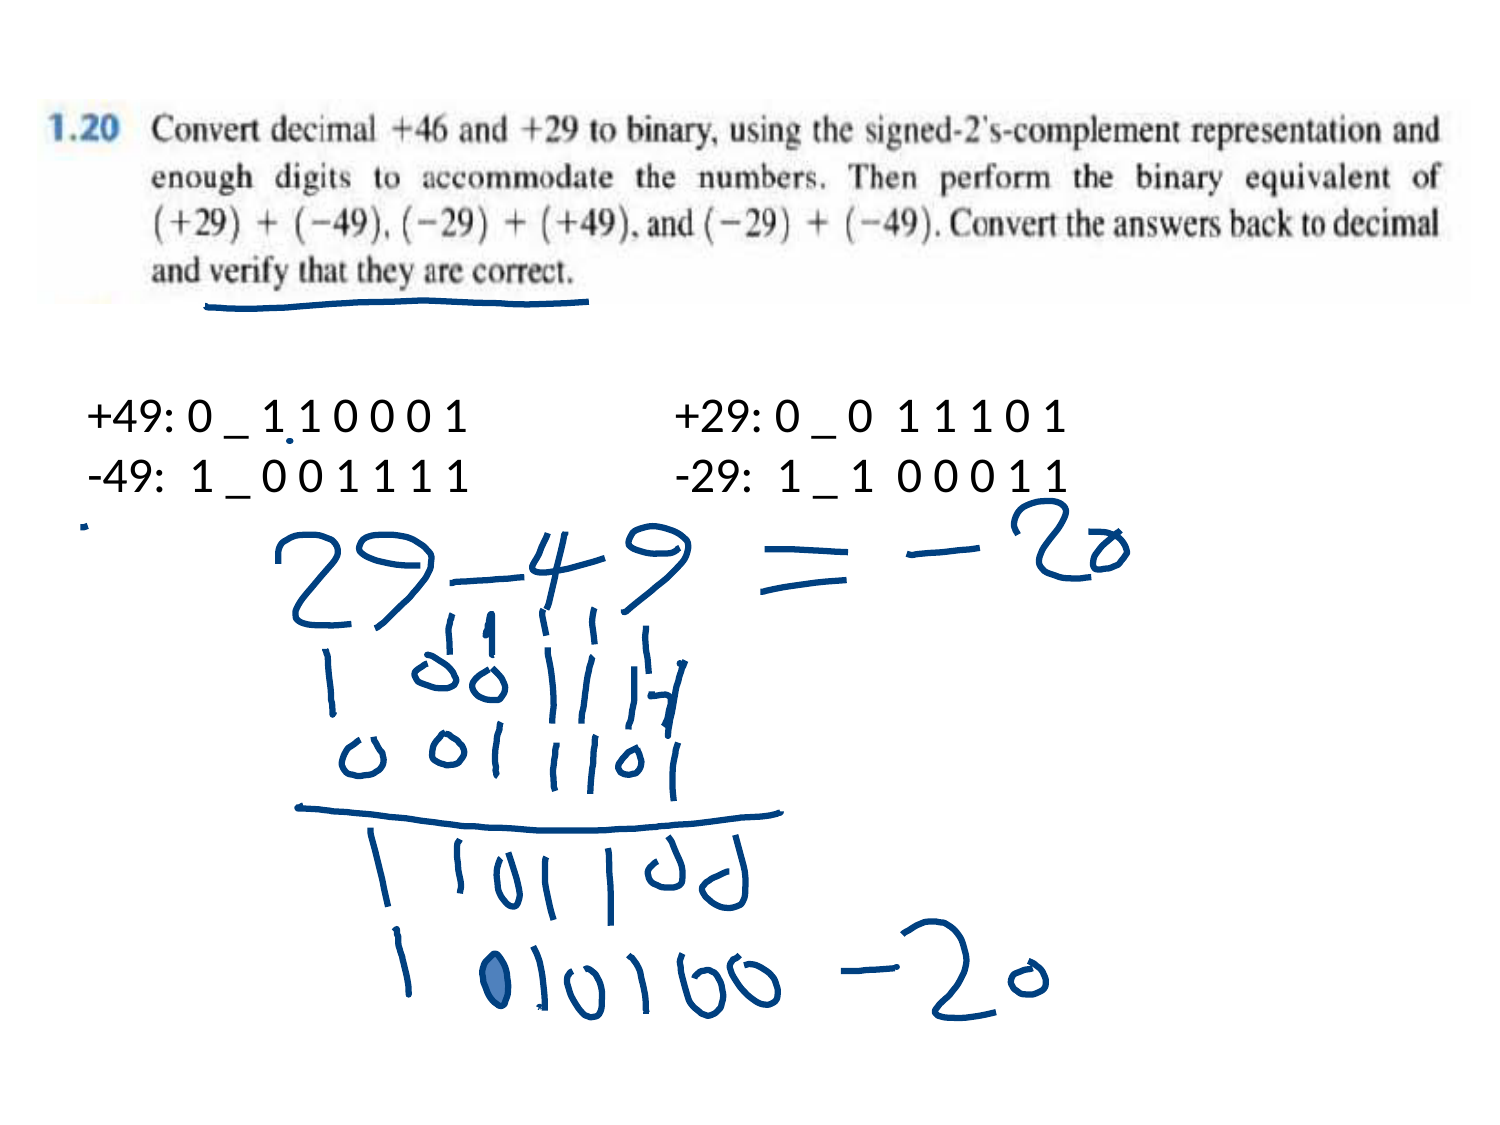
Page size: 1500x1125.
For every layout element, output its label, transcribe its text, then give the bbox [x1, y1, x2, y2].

text_box [545, 572, 557, 610]
text_box [1013, 500, 1092, 580]
text_box [484, 613, 494, 656]
text_box [495, 852, 521, 908]
text_box [471, 667, 506, 701]
text_box [552, 742, 558, 792]
text_box [532, 945, 546, 1011]
text_box [580, 655, 594, 724]
text_box [760, 579, 847, 593]
text_box +49: 0 _ 1 1 0 0 0 1 -49: 1 _ 0 0 1 1 1 1 [49, 374, 513, 510]
text_box [589, 734, 597, 794]
text_box [1010, 960, 1047, 996]
text_box [541, 608, 548, 636]
text_box [494, 721, 502, 777]
text_box [840, 967, 895, 972]
text_box [431, 731, 465, 767]
text_box [627, 666, 635, 730]
text_box [369, 827, 389, 907]
text_box [646, 835, 684, 889]
text_box [277, 533, 352, 627]
text_box [544, 856, 555, 921]
text_box [456, 838, 462, 894]
text_box [531, 532, 606, 574]
text_box [547, 647, 555, 724]
text_box [591, 607, 596, 645]
text_box [607, 847, 612, 926]
picture [37, 99, 1471, 305]
text_box [296, 804, 782, 832]
text_box [764, 548, 849, 553]
text_box [480, 951, 511, 1009]
text_box [906, 547, 980, 556]
text_box [358, 533, 433, 630]
text_box [562, 531, 567, 540]
text_box [649, 691, 672, 727]
text_box [901, 920, 997, 1019]
text_box [671, 742, 679, 802]
text_box +29: 0 _ 0 1 1 1 0 1 -29: 1 _ 1 0 0 0 1 1 [637, 374, 1100, 510]
text_box [617, 746, 643, 776]
text_box [644, 625, 650, 674]
text_box [679, 953, 725, 1017]
text_box [340, 736, 385, 777]
text_box [728, 954, 779, 1006]
text_box [623, 525, 689, 613]
text_box [449, 576, 525, 584]
text_box [627, 954, 648, 1012]
text_box [566, 967, 603, 1018]
text_box [701, 834, 747, 909]
text_box [393, 928, 411, 996]
text_box [1088, 529, 1128, 571]
text_box [324, 648, 335, 716]
text_box [413, 653, 457, 690]
text_box [667, 660, 687, 737]
text_box [447, 613, 454, 655]
